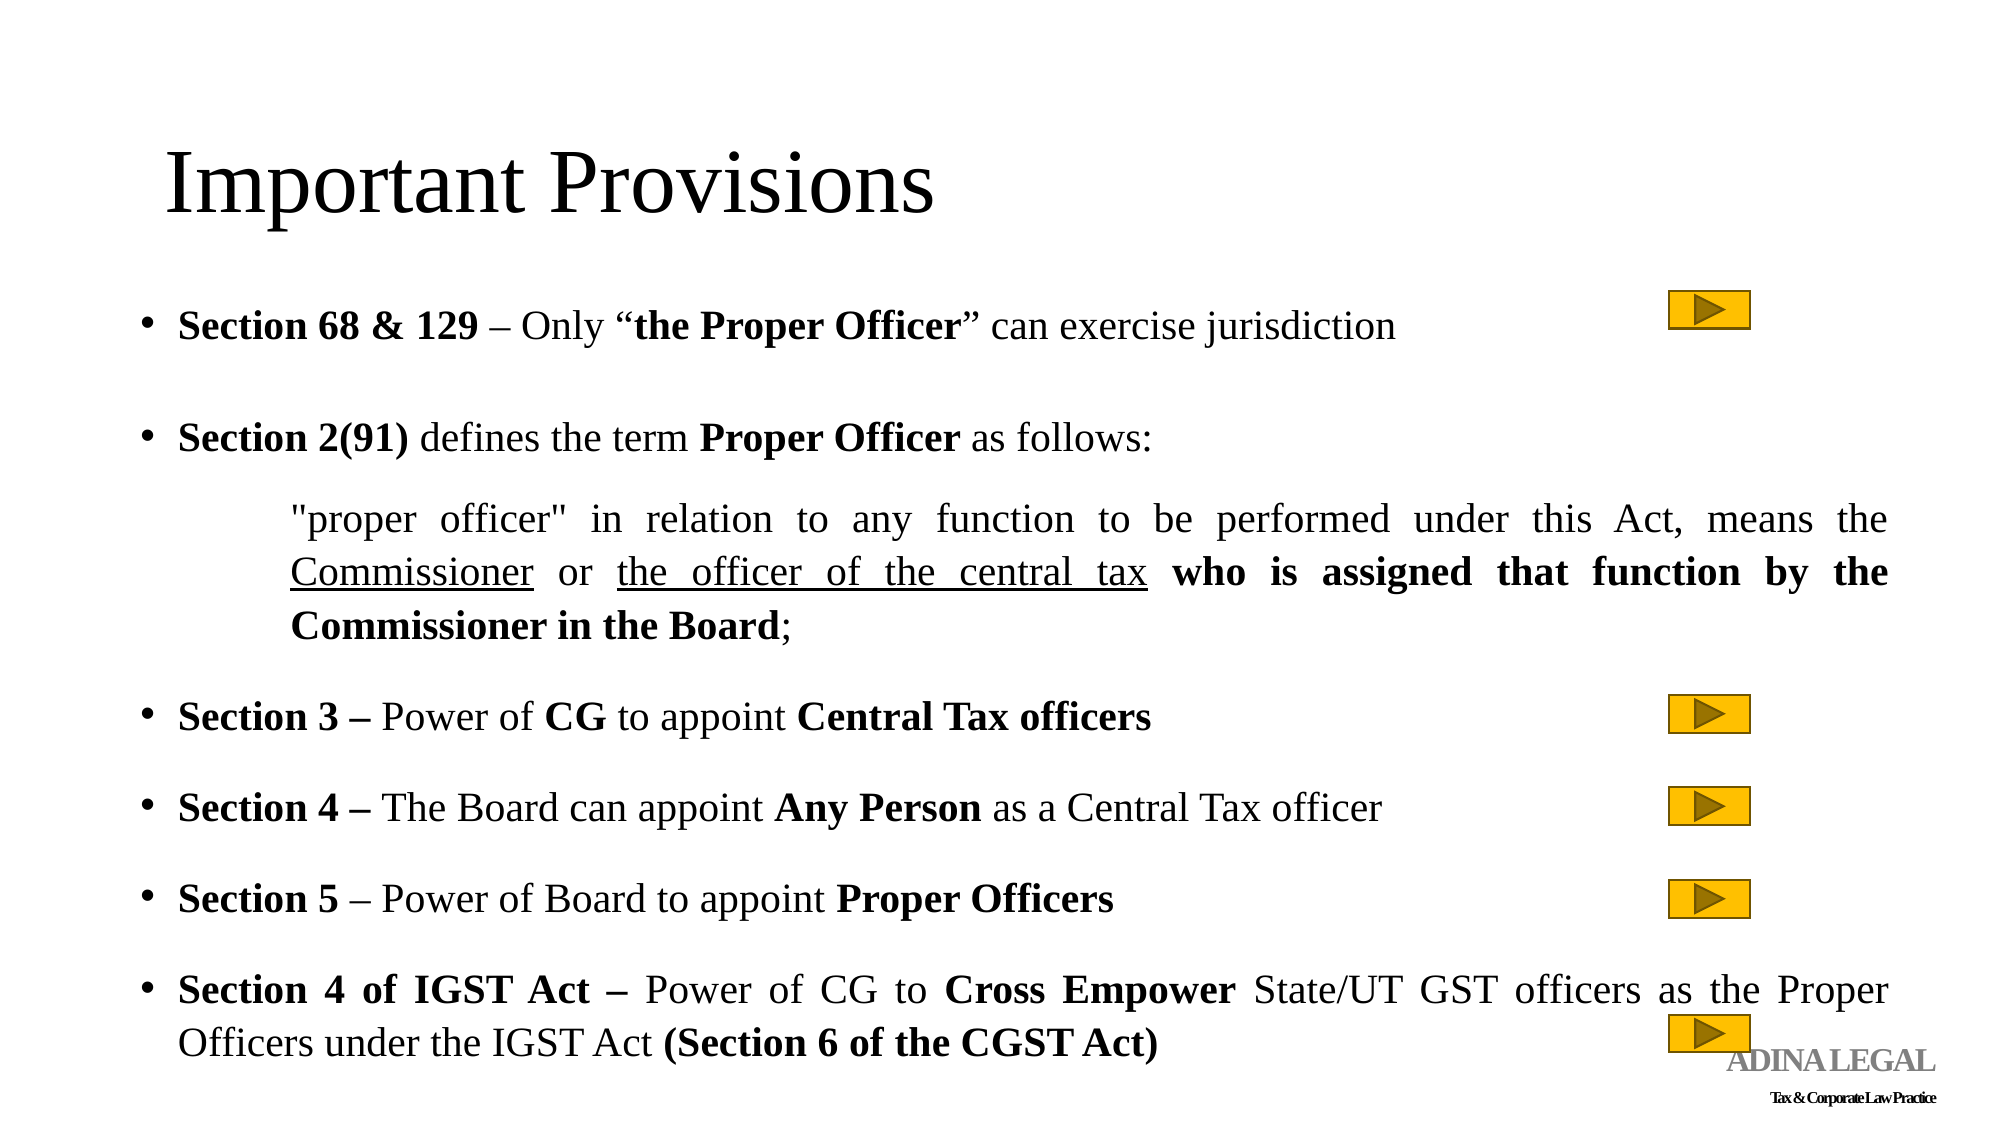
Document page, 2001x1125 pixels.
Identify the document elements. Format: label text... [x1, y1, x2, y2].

text_box [1668, 879, 1751, 919]
text_box [1668, 290, 1751, 330]
title Important Provisions [149, 62, 1875, 265]
text_box [1668, 1014, 1751, 1053]
text_box [1668, 694, 1751, 734]
text_box [1668, 786, 1751, 826]
list Section 68 & 129 – Only “the Proper Officer” can exercise jurisdiction Section 2(91) defines the term Proper Officer as follows: "proper officer" in relation to any function to be performed under this Act, means the Commissioner or the officer of the central tax who is assigned that function by the Commissioner in the Board; Section 3 – Power of CG to appoint Central Tax officers Section 4 – The Board can appoint Any Person as a Central Tax officer Section 5 – Power of Board to appoint Proper Officers Section 4 of IGST Act – Power of CG to Cross Empower State/UT GST officers as the Proper Officers under the IGST Act (Section 6 of the CGST Act) [125, 265, 1905, 979]
